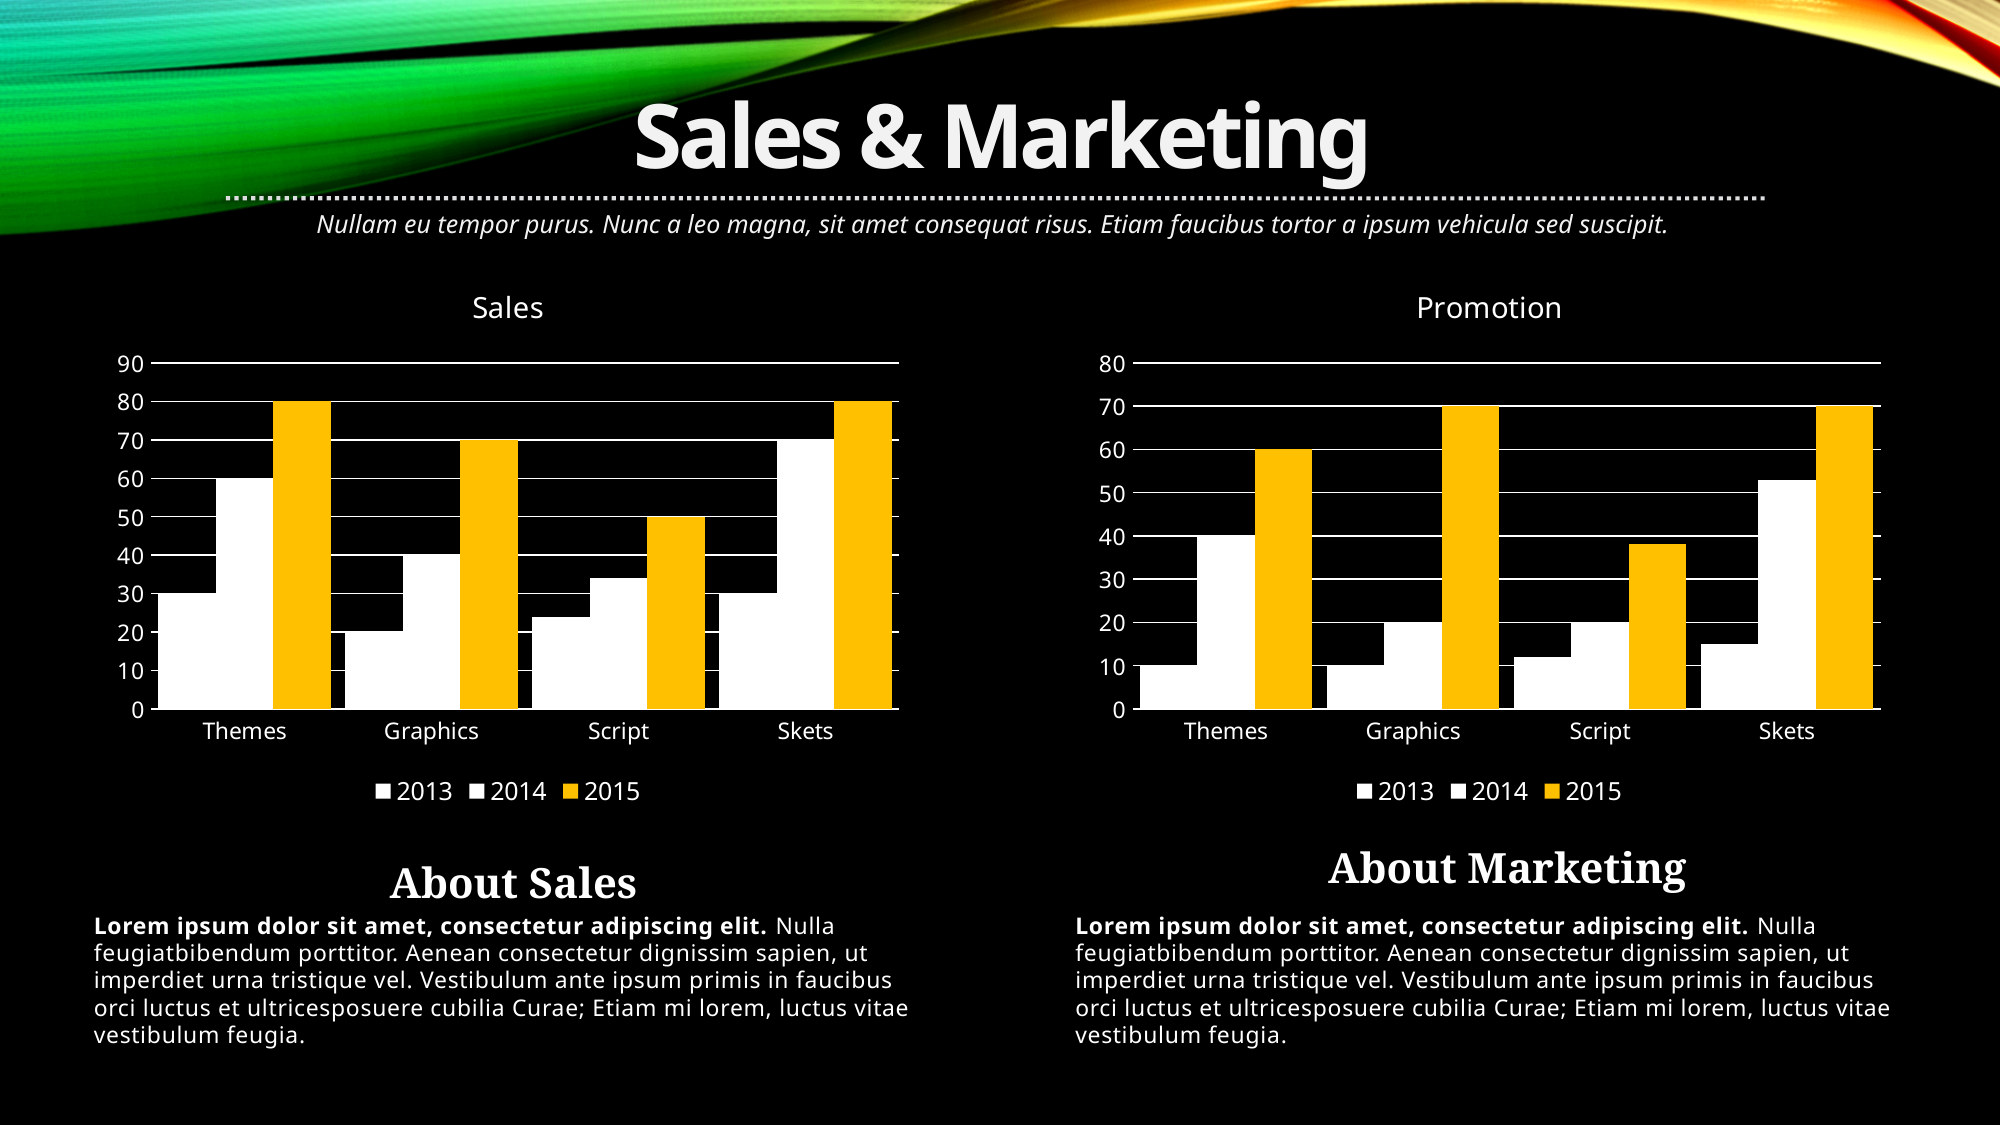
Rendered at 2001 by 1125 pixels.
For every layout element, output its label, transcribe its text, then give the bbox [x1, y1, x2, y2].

text_box About Sales [374, 849, 653, 915]
text_box Sales & Marketing [623, 74, 1384, 192]
chart [100, 258, 916, 815]
text_box Nullam eu tempor purus. Nunc a leo magna, sit amet consequat risus. Etiam faucibus tortor a ipsum vehicula sed suscipit. [117, 203, 1878, 244]
text_box About Marketing [1313, 834, 1702, 899]
text_box Lorem ipsum dolor sit amet, consectetur adipiscing elit. Nulla feugiatbibendum porttitor. Aenean consectetur dignissim sapien, ut imperdiet urna tristique vel. Vestibulum ante ipsum primis in faucibus orci luctus et ultricesposuere cubilia Curae; Etiam mi lorem, luctus vitae vestibulum feugia. [78, 903, 938, 1122]
picture [0, 0, 2000, 237]
chart [1082, 258, 1898, 815]
text_box Lorem ipsum dolor sit amet, consectetur adipiscing elit. Nulla feugiatbibendum porttitor. Aenean consectetur dignissim sapien, ut imperdiet urna tristique vel. Vestibulum ante ipsum primis in faucibus orci luctus et ultricesposuere cubilia Curae; Etiam mi lorem, luctus vitae vestibulum feugia. [1060, 903, 1919, 1122]
